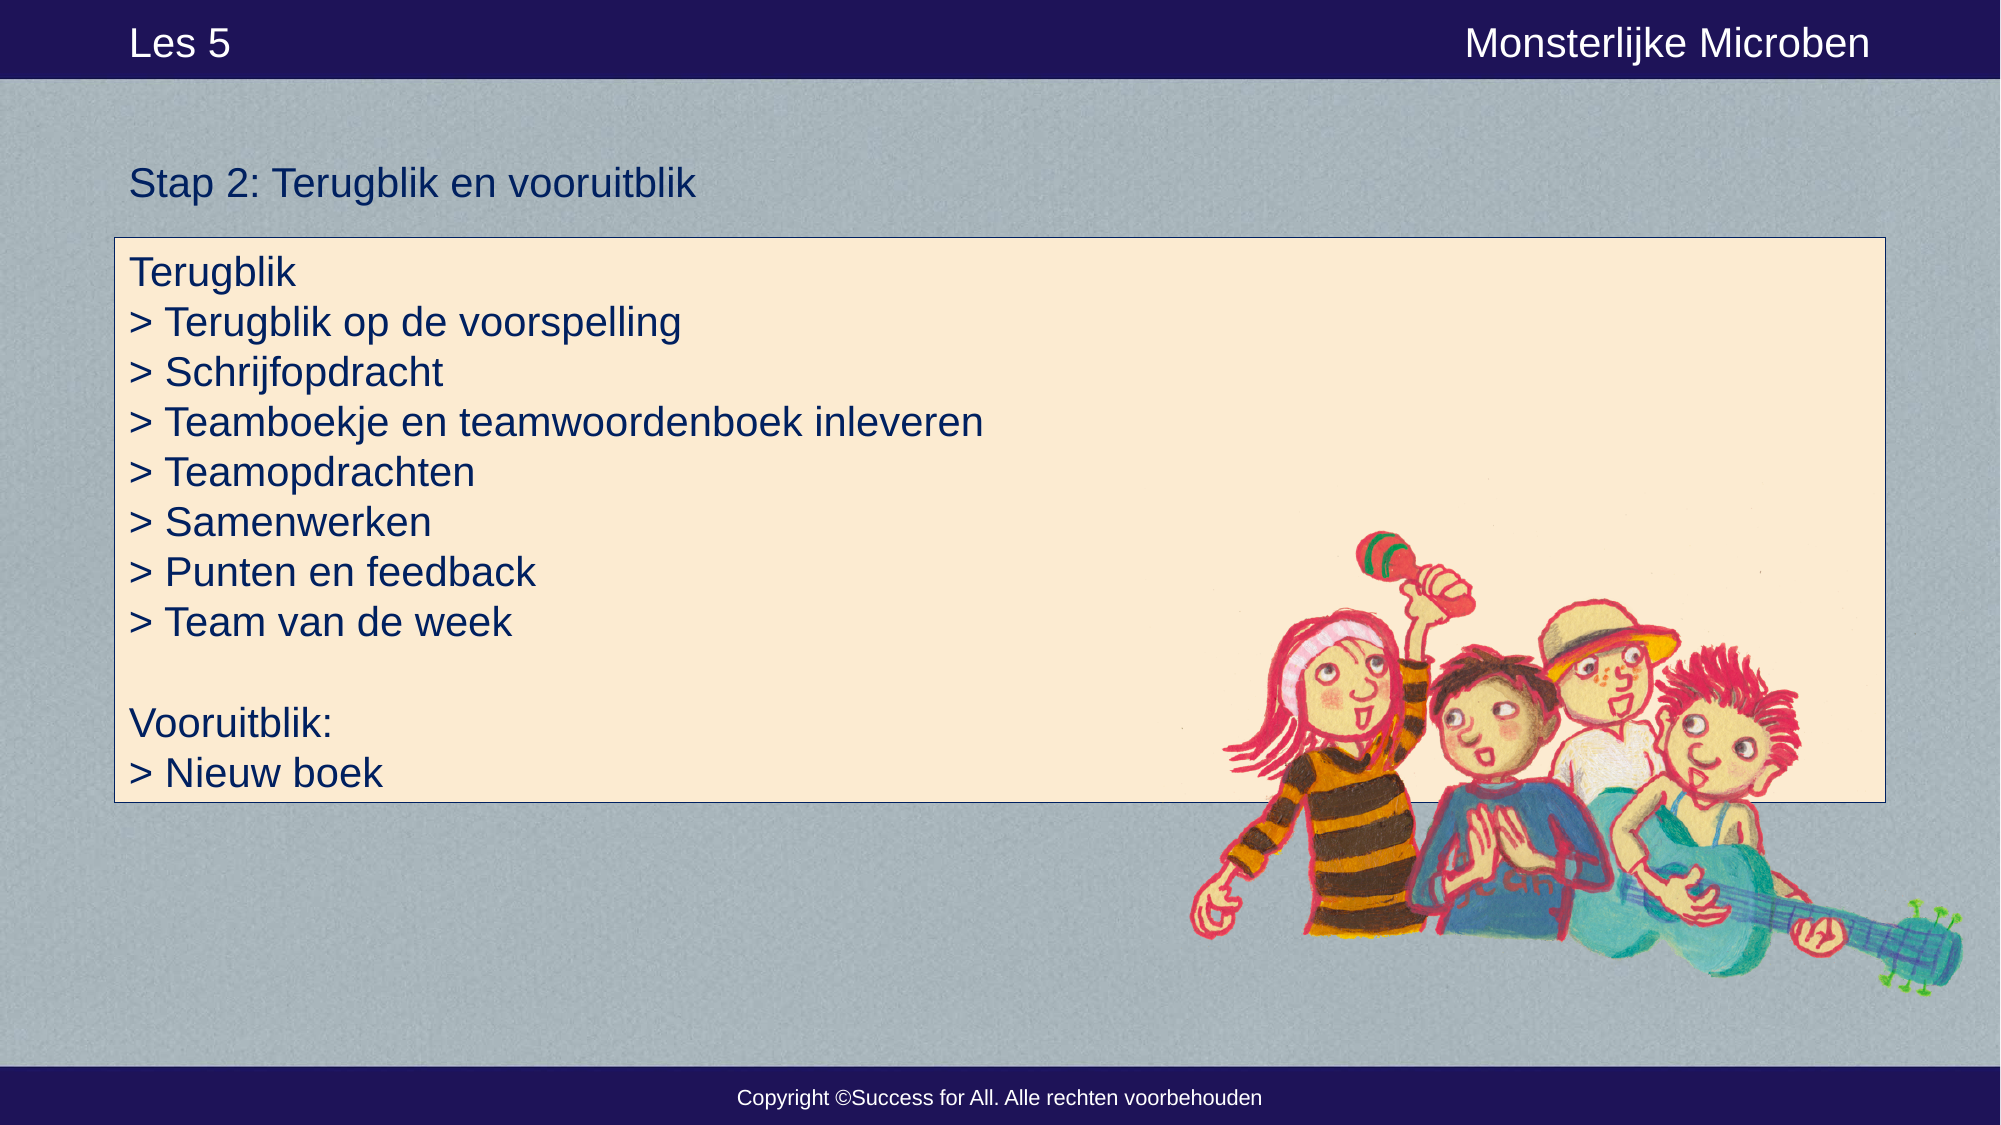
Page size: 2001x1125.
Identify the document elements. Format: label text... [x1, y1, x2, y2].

text_box Terugblik > Terugblik op de voorspelling > Schrijfopdracht > Teamboekje en teamwoordenboek inleveren > Teamopdrachten > Samenwerken > Punten en feedback > Team van de week Vooruitblik: > Nieuw boek [114, 237, 1886, 803]
text_box Stap 2: Terugblik en vooruitblik [113, 148, 1635, 214]
text_box Les 5 [114, 8, 354, 73]
text_box Copyright ©Success for All. Alle rechten voorbehouden [0, 1076, 2000, 1125]
text_box Monsterlijke Microben [999, 8, 1886, 73]
picture [0, 0, 2001, 1125]
